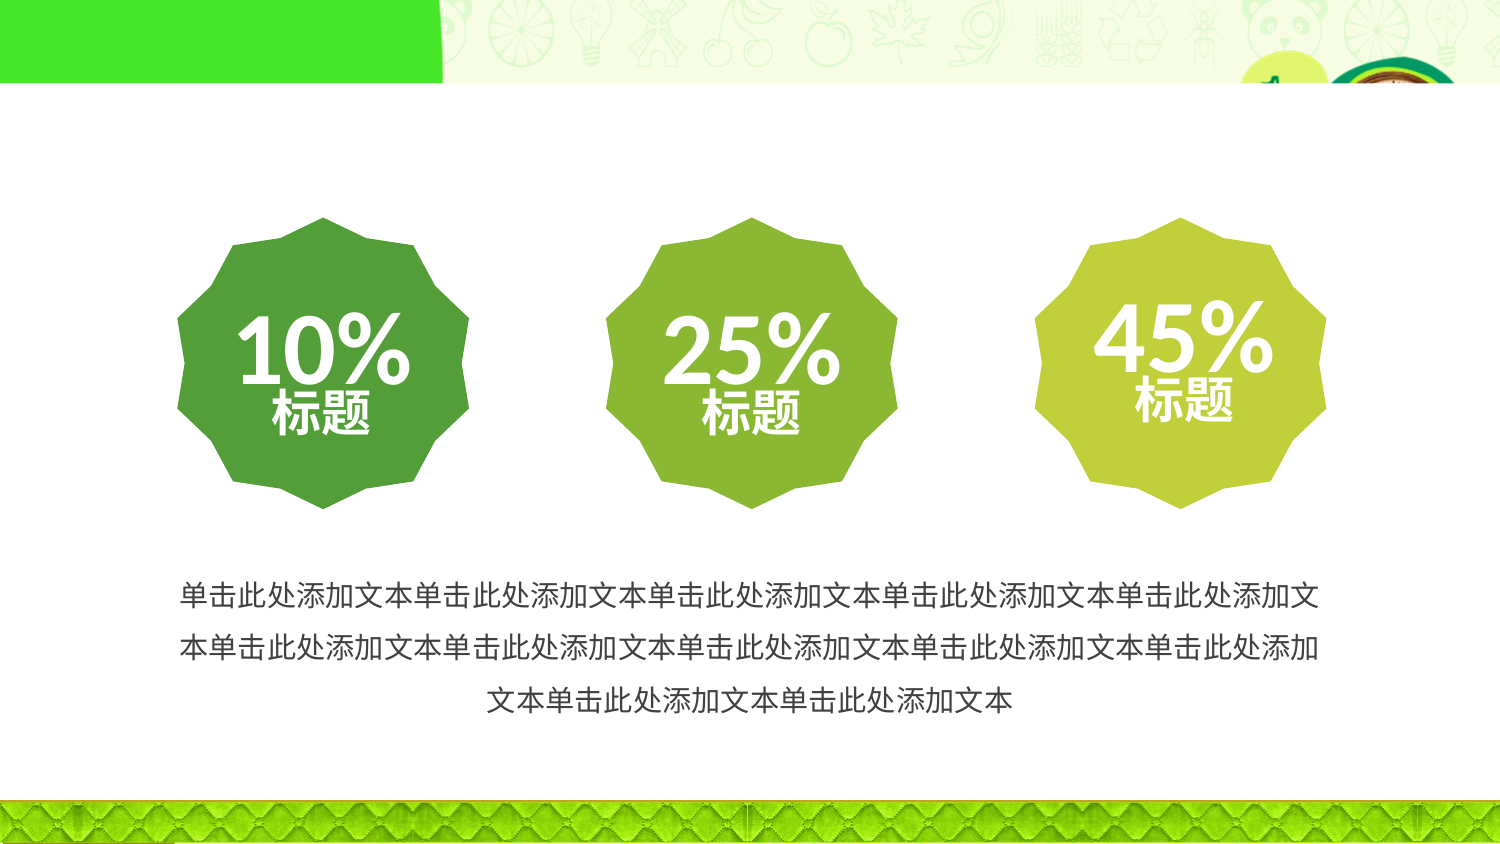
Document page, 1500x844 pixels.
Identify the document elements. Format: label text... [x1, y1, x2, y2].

text_box 45% [1077, 262, 1292, 399]
picture [0, 0, 1500, 83]
text_box 25% [644, 275, 860, 412]
text_box [645, 217, 858, 275]
text_box 10% [214, 275, 429, 412]
text_box 标题 [1089, 362, 1280, 435]
text_box [605, 278, 898, 510]
picture [0, 800, 1500, 844]
text_box [1081, 217, 1280, 262]
text_box 单击此处添加文本单击此处添加文本单击此处添加文本单击此处添加文本单击此处添加文本单击此处添加文本单击此处添加文本单击此处添加文本单击此处添加文本单击此处添加文本单击此处添加文本单击此处添加文本 [167, 554, 1333, 723]
text_box 标题 [656, 375, 848, 447]
text_box [177, 217, 470, 510]
text_box [1034, 270, 1327, 510]
text_box 标题 [245, 375, 398, 447]
